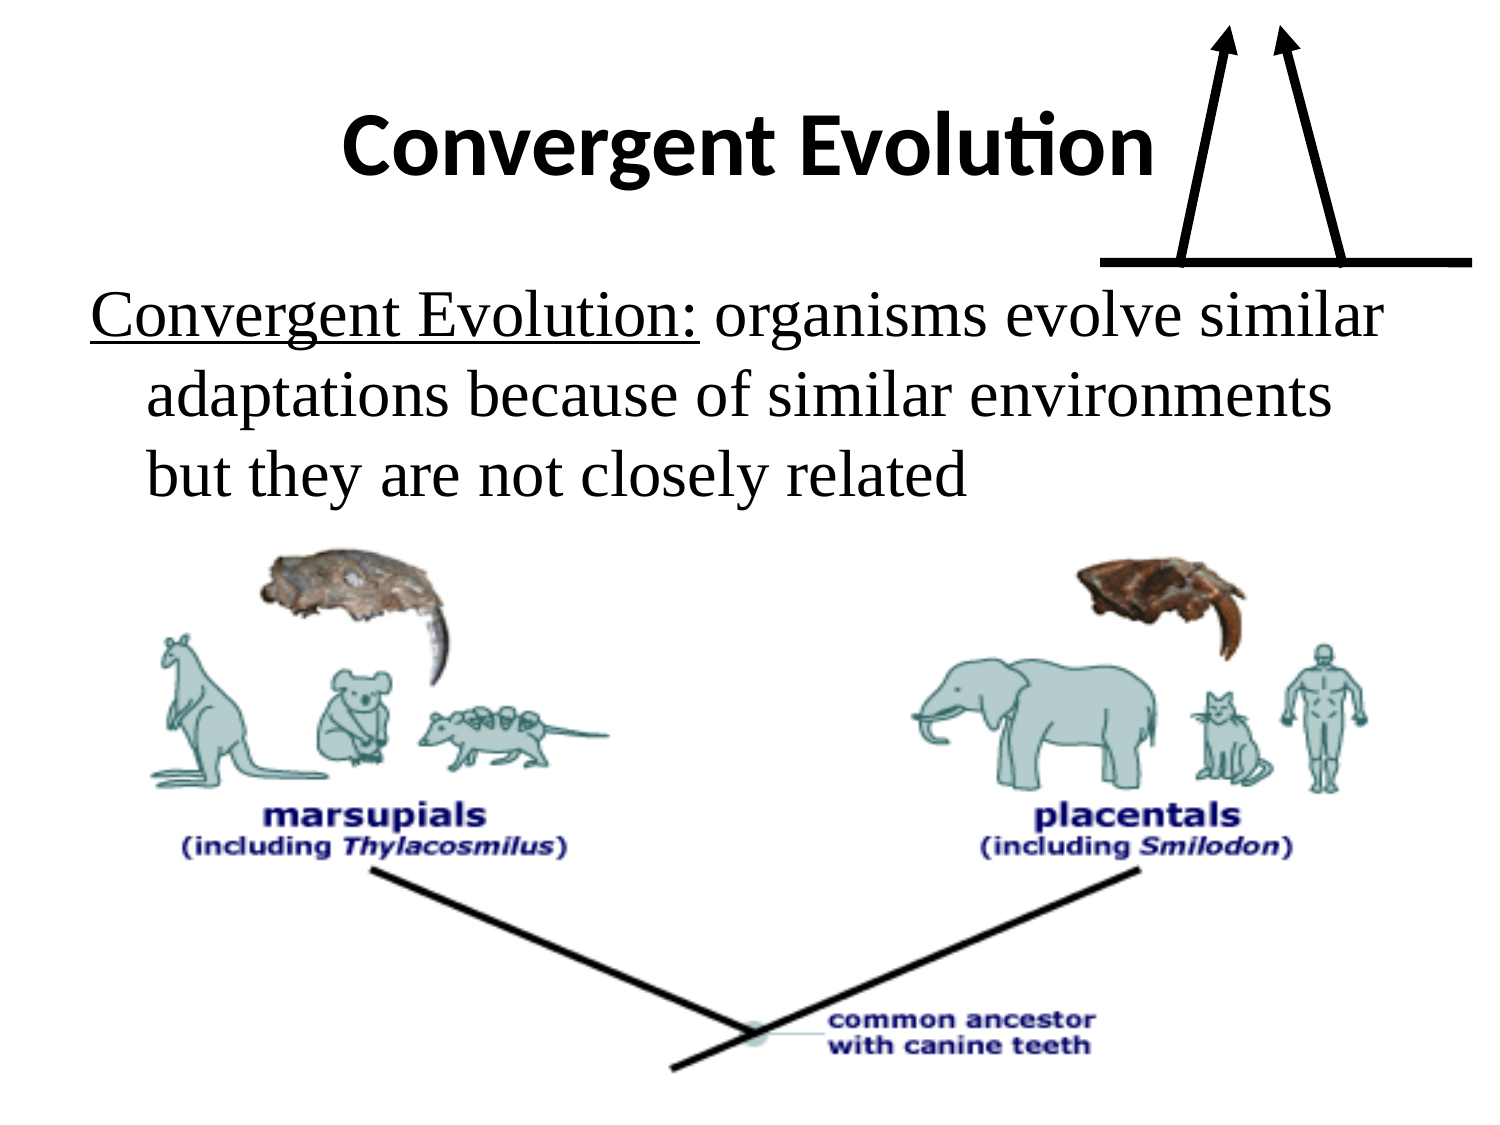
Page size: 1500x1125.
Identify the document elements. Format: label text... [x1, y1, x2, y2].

title Convergent Evolution [75, 45, 1099, 233]
list Convergent Evolution: organisms evolve similar adaptations because of similar environments but they are not closely related [75, 262, 1425, 1005]
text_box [1104, 24, 1468, 263]
picture [134, 527, 1426, 1084]
